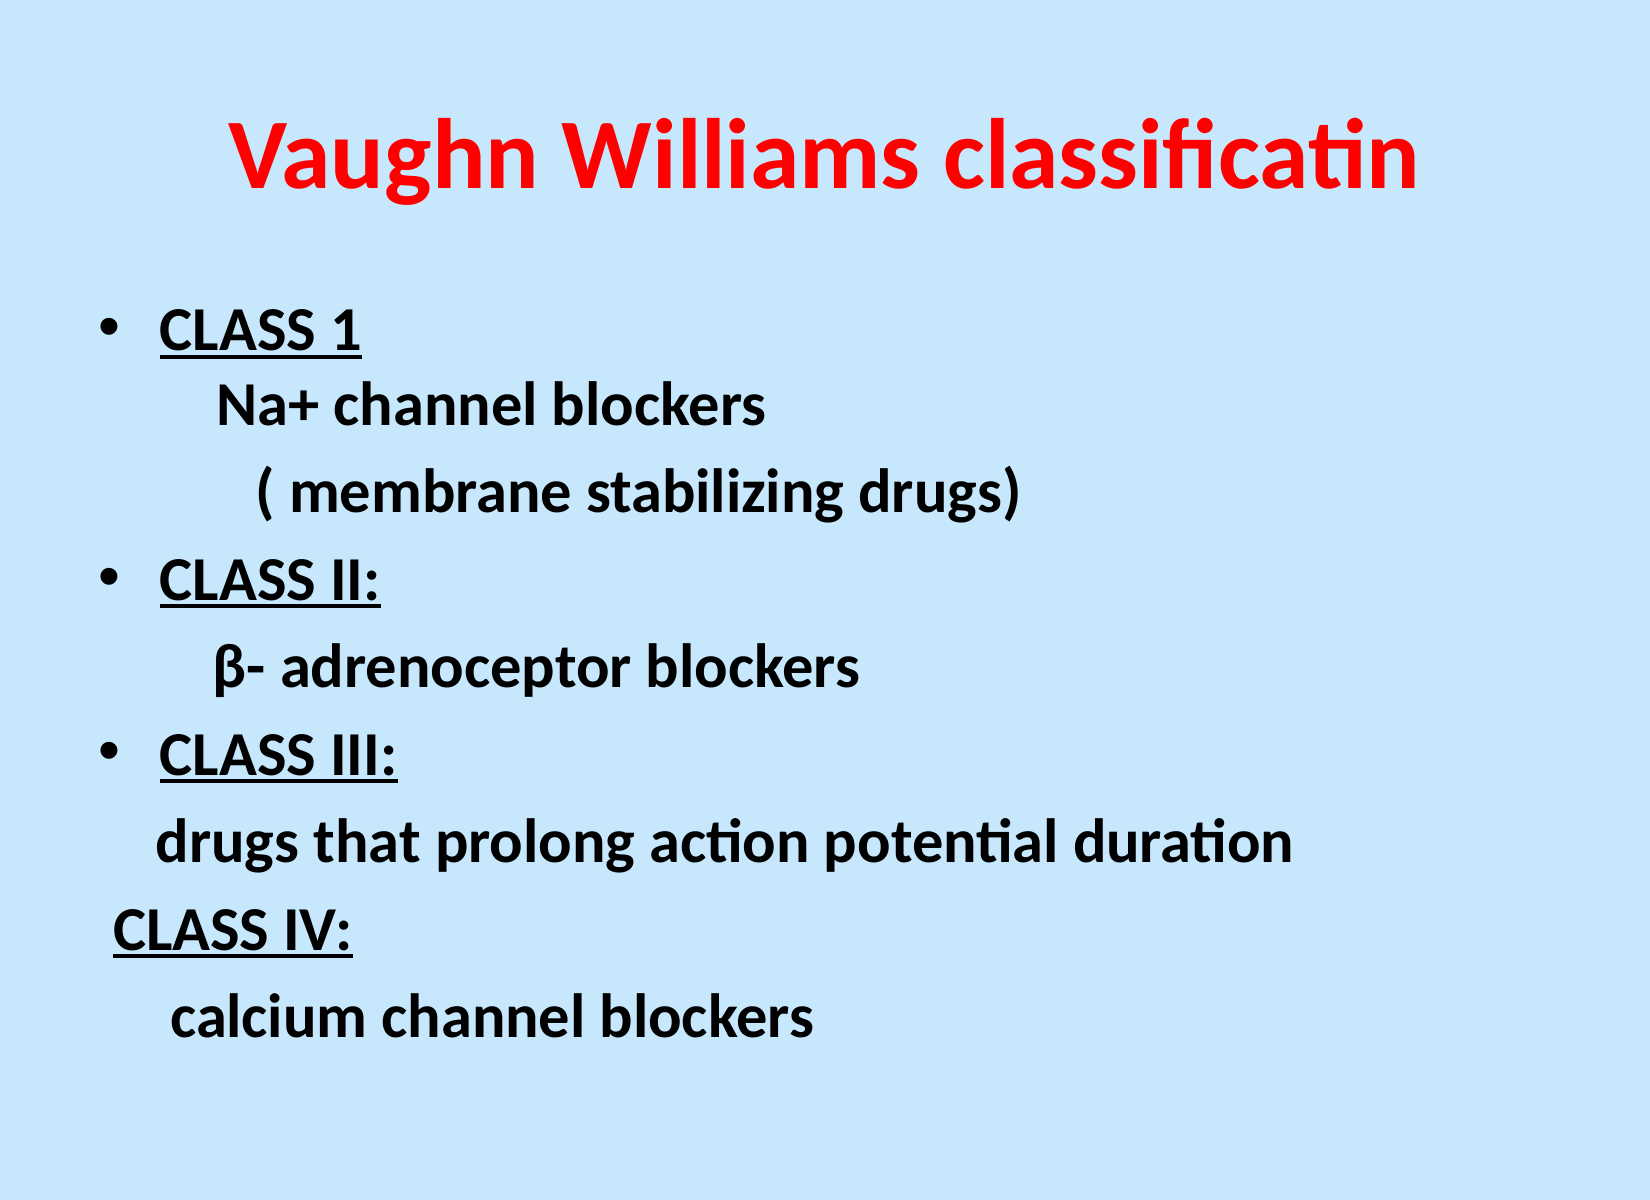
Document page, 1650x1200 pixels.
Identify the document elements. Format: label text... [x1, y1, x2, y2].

title Vaughn Williams classificatin [82, 48, 1568, 249]
list CLASS 1 Na+ channel blockers ( membrane stabilizing drugs) CLASS II: β- adrenoceptor blockers CLASS III: drugs that prolong action potential duration CLASS IV: calcium channel blockers [82, 279, 1568, 1072]
